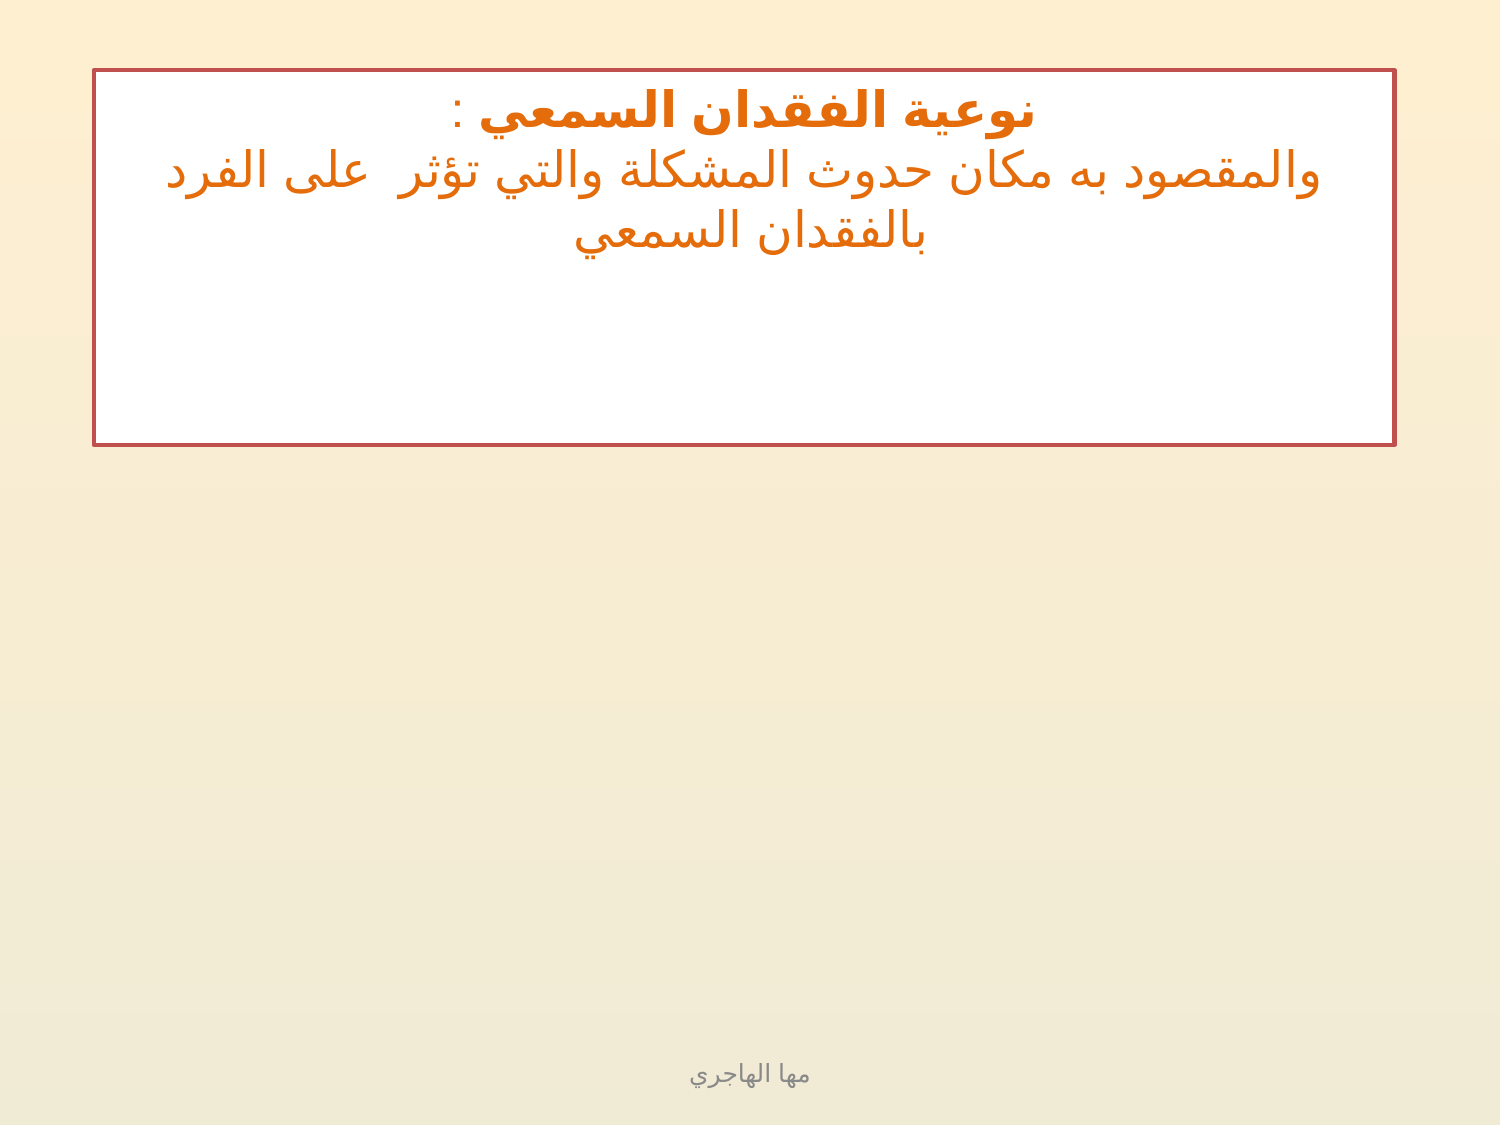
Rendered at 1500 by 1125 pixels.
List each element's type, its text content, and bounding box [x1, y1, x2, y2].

text_box نوعية الفقدان السمعي : والمقصود به مكان حدوث المشكلة والتي تؤثر على الفرد بالفقدان السمعي [92, 68, 1397, 447]
footer مها الهاجري [512, 1042, 988, 1103]
